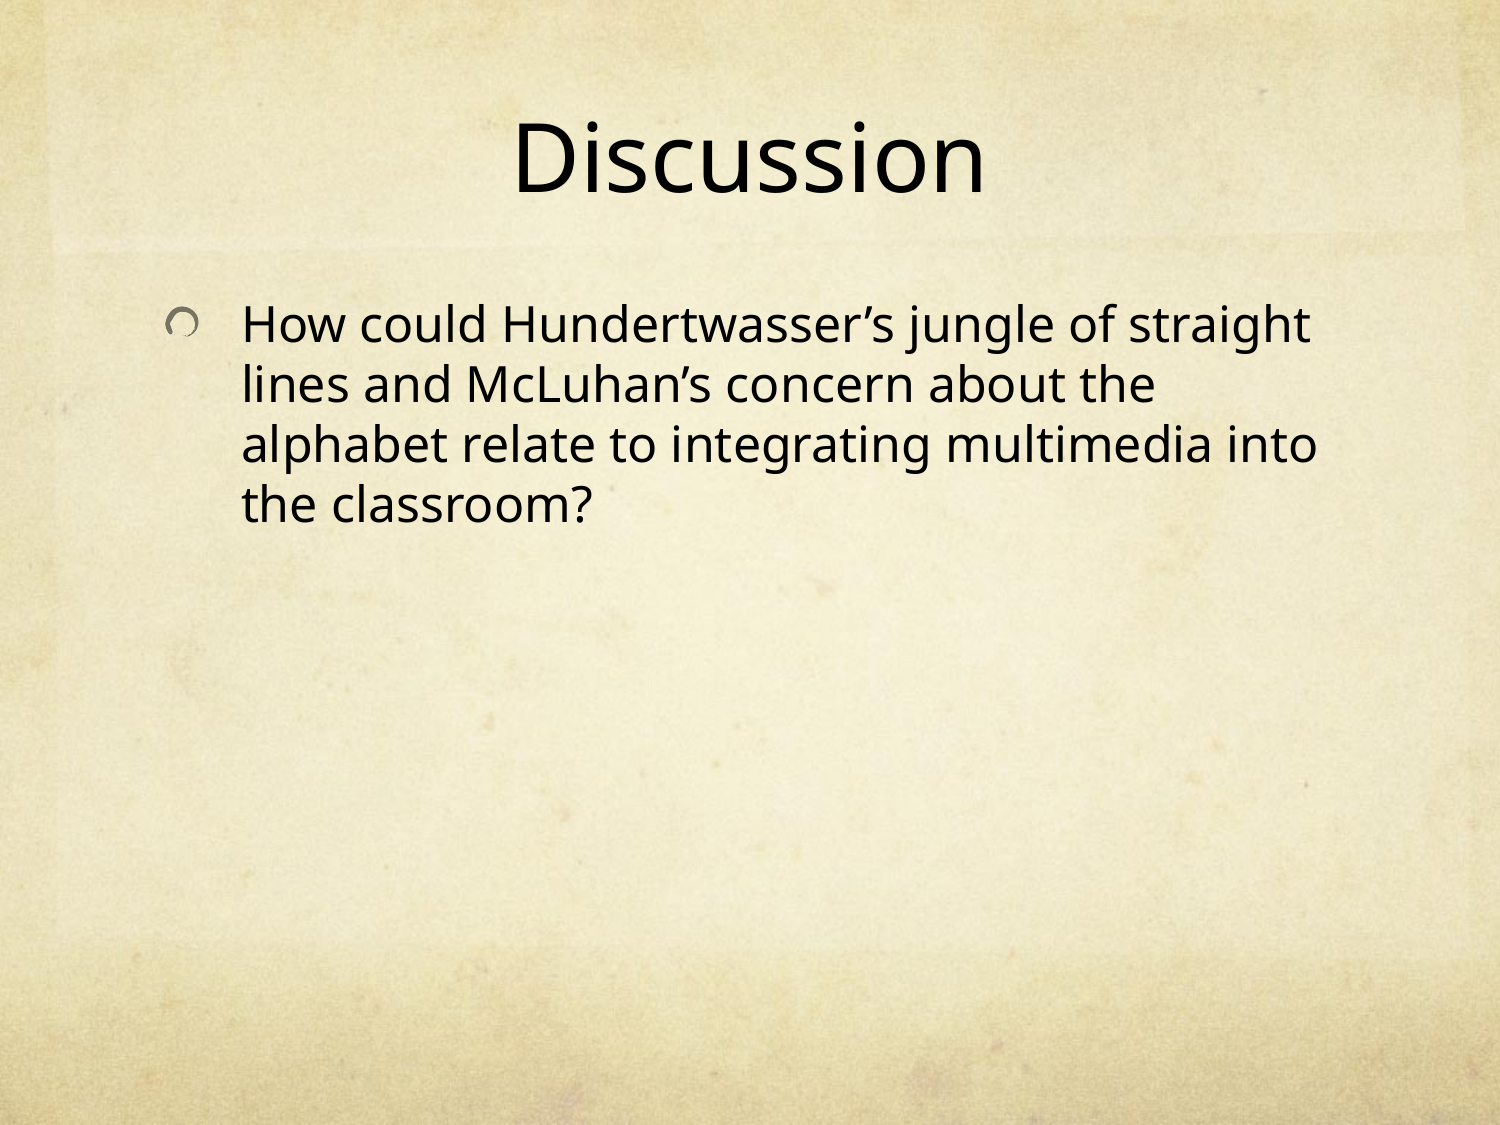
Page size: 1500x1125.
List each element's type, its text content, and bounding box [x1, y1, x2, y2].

title Discussion [150, 82, 1350, 225]
picture [0, 0, 1500, 1125]
list How could Hundertwasser’s jungle of straight lines and McLuhan’s concern about the alphabet relate to integrating multimedia into the classroom? [150, 284, 1350, 950]
